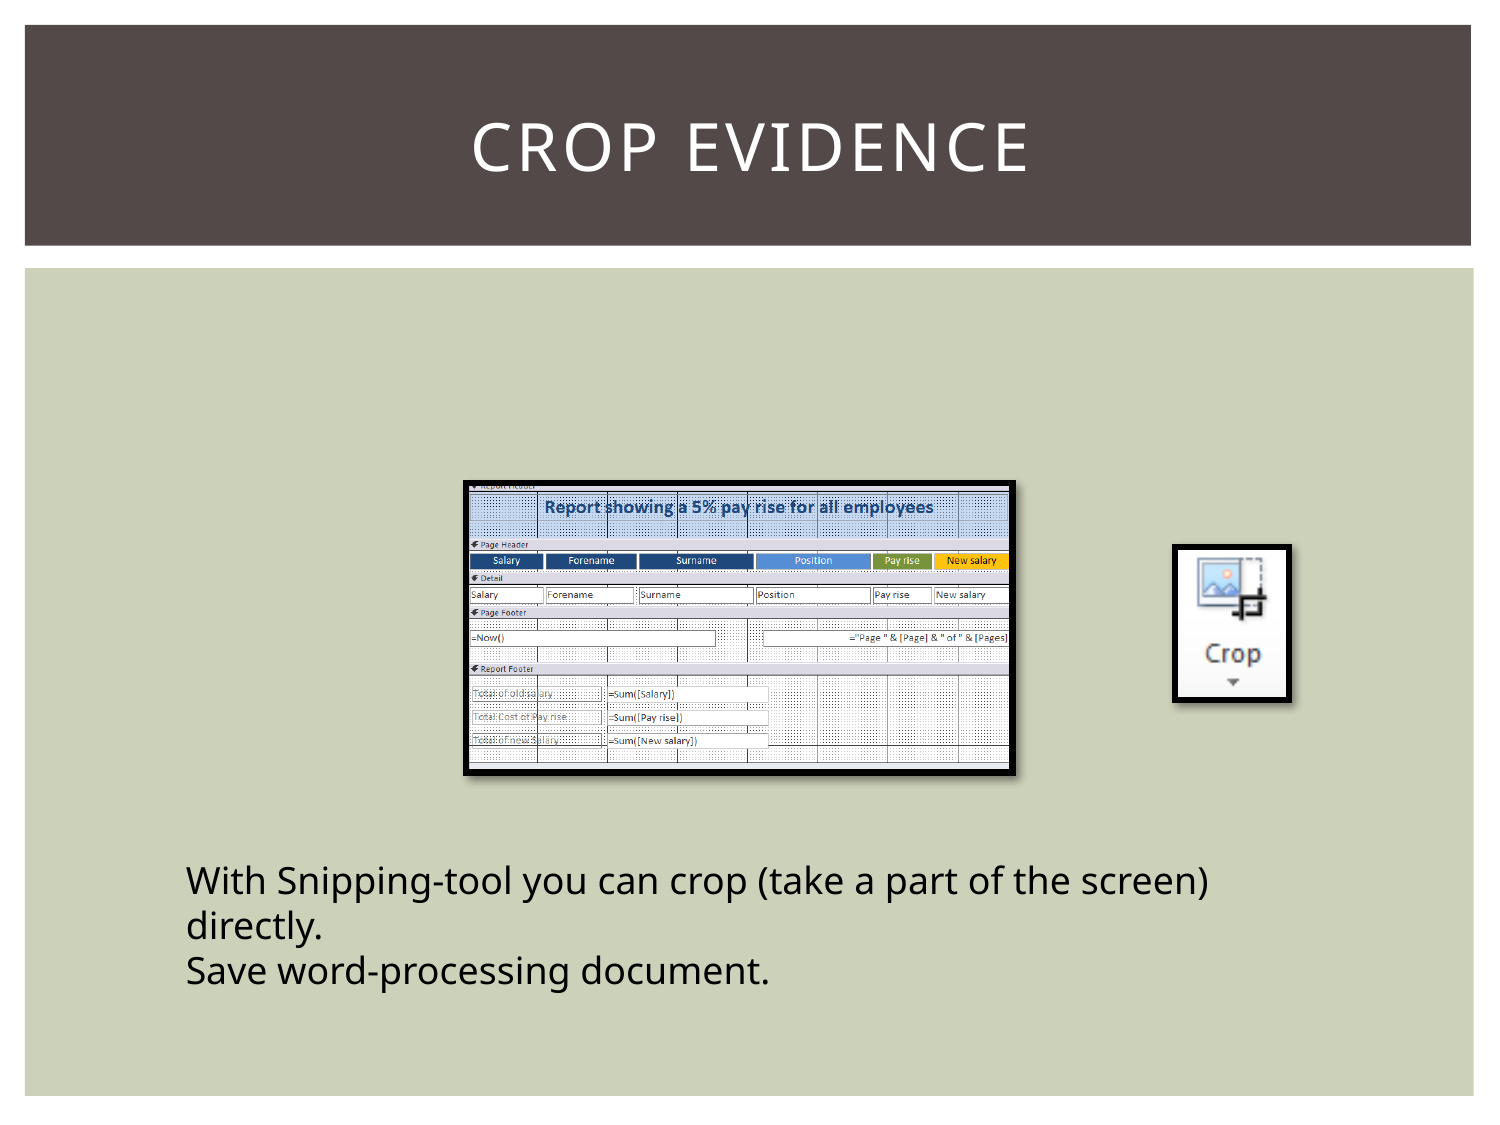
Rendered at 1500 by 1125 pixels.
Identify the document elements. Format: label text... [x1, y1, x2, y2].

picture [1177, 549, 1287, 698]
picture [468, 486, 1010, 770]
title CROP EVIDENCE [62, 58, 1438, 232]
text_box With Snipping-tool you can crop (take a part of the screen) directly. Save word-processing document. [171, 849, 1371, 1000]
